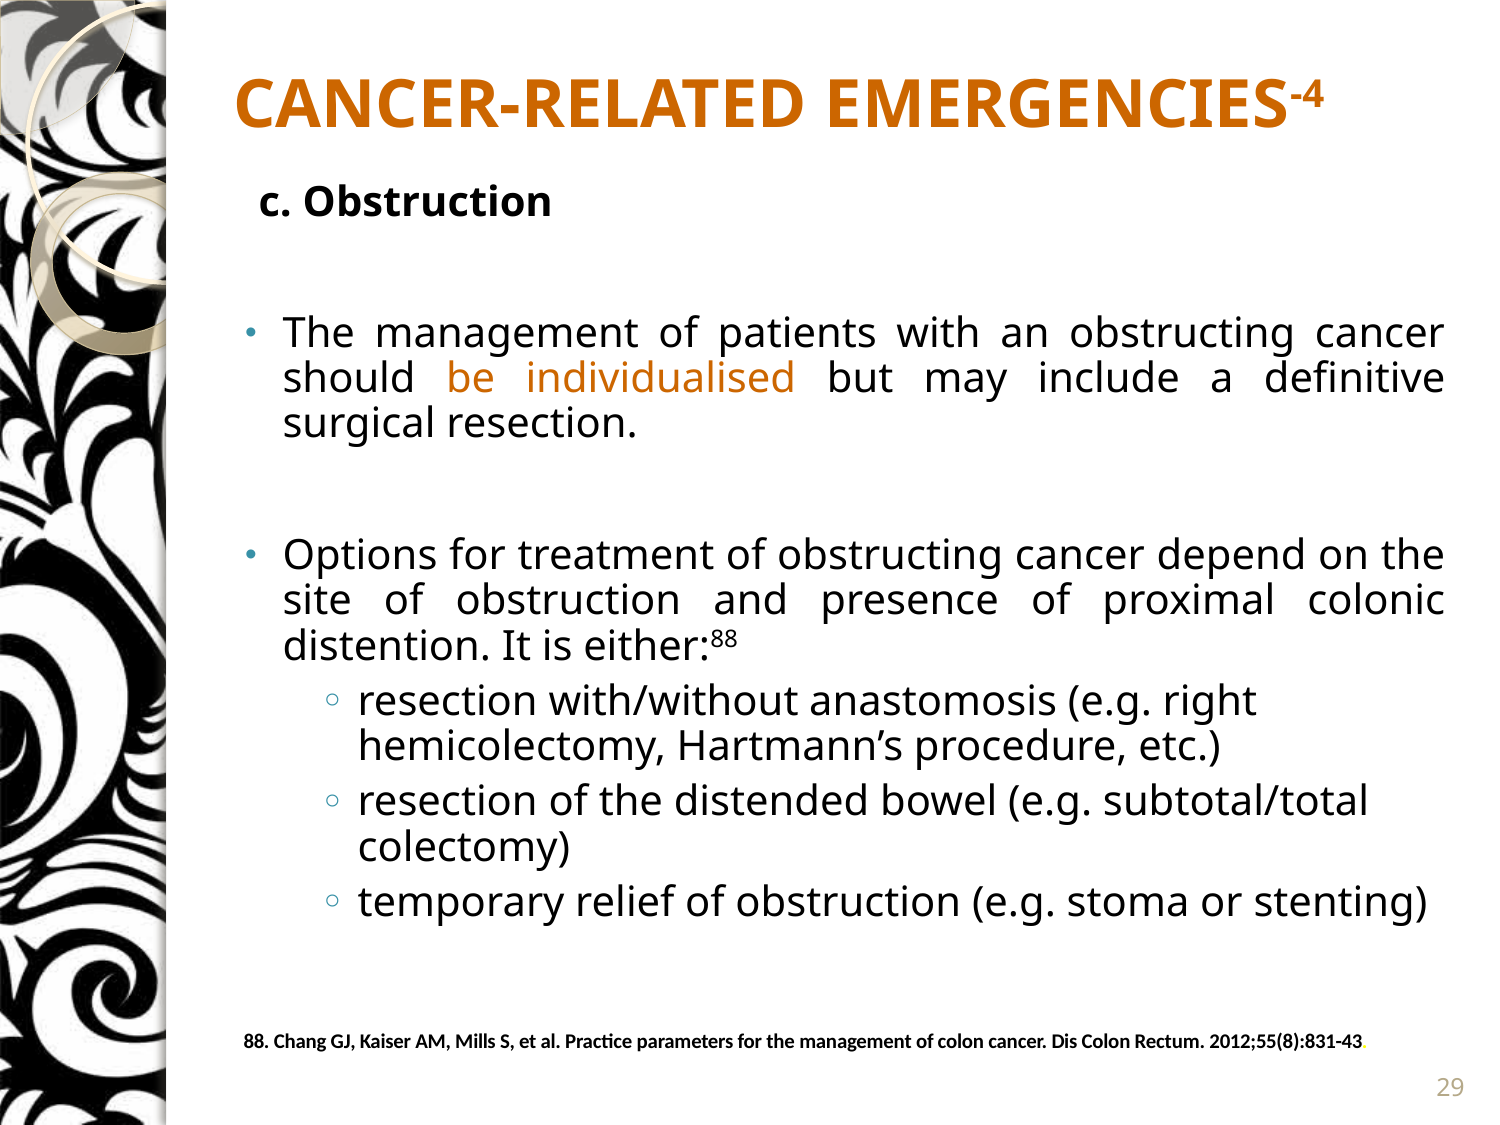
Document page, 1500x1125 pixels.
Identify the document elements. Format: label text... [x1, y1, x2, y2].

title CANCER-RELATED EMERGENCIES-4 [218, 7, 1449, 195]
picture [0, 134, 166, 1125]
list c. Obstruction The management of patients with an obstructing cancer should be individualised but may include a definitive surgical resection. Options for treatment of obstructing cancer depend on the site of obstruction and presence of proximal colonic distention. It is either:88 resection with/without anastomosis (e.g. right hemicolectomy, Hartmann’s procedure, etc.) resection of the distended bowel (e.g. subtotal/total colectomy) temporary relief of obstruction (e.g. stoma or stenting) [230, 172, 1461, 961]
picture [53, 241, 160, 332]
picture [32, 13, 160, 207]
picture [62, 195, 160, 280]
text_box 88. Chang GJ, Kaiser AM, Mills S, et al. Practice parameters for the management of colon cancer. Dis Colon Rectum. 2012;55(8):831-43. [228, 1020, 1459, 1061]
picture [136, 0, 164, 4]
slide_number 29 [1413, 1034, 1488, 1113]
